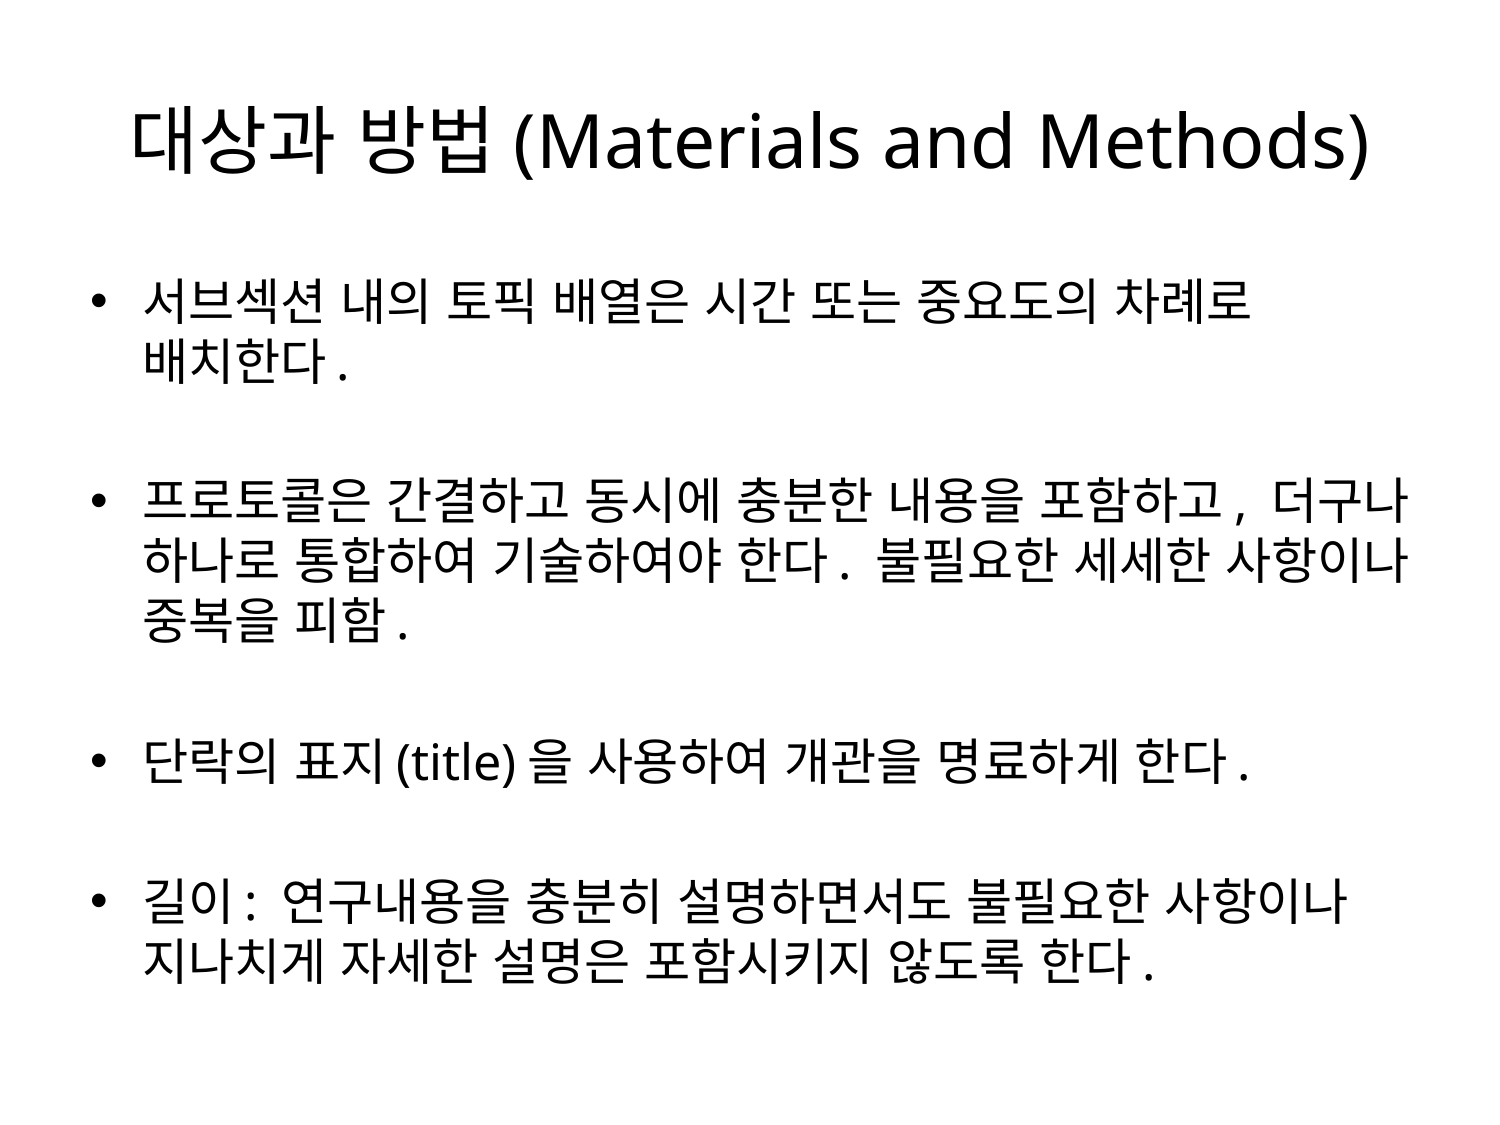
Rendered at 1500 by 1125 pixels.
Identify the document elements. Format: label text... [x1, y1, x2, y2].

title 대상과 방법(Materials and Methods) [75, 45, 1425, 233]
list 서브섹션 내의 토픽 배열은 시간 또는 중요도의 차례로 배치한다. 프로토콜은 간결하고 동시에 충분한 내용을 포함하고, 더구나 하나로 통합하여 기술하여야 한다. 불필요한 세세한 사항이나 중복을 피함. 단락의 표지(title)을 사용하여 개관을 명료하게 한다. 길이: 연구내용을 충분히 설명하면서도 불필요한 사항이나 지나치게 자세한 설명은 포함시키지 않도록 한다. [75, 262, 1425, 1005]
